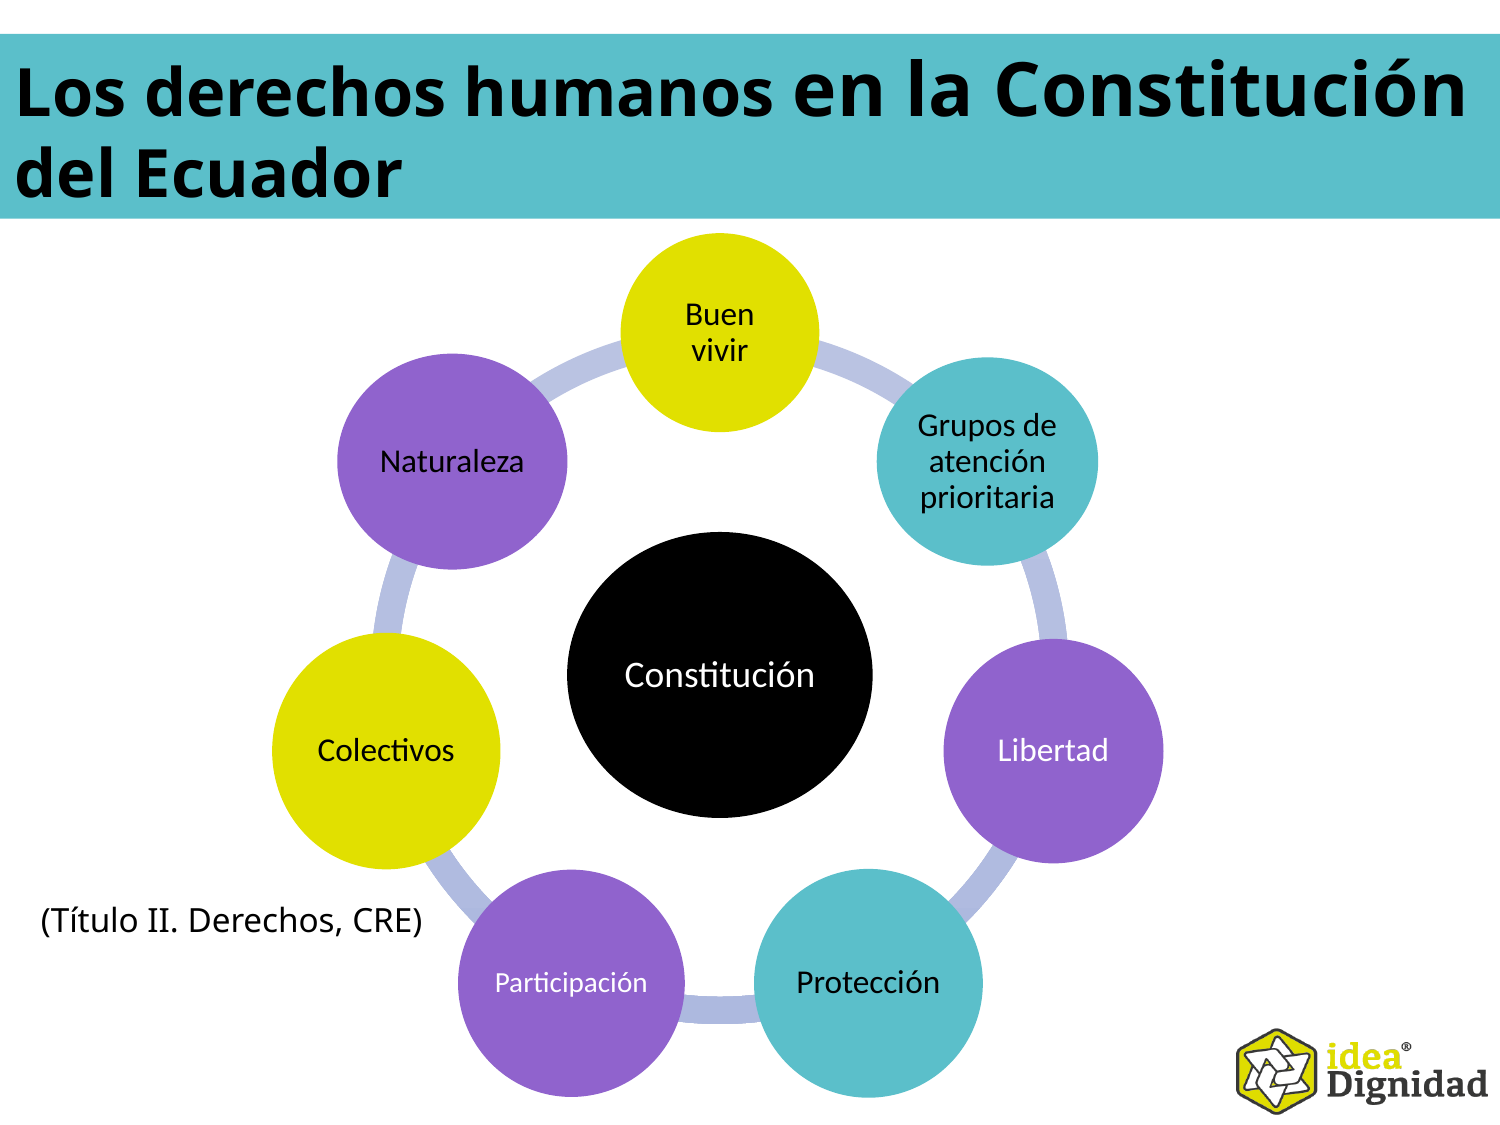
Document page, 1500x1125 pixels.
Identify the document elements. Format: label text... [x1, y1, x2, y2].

text_box (Título II. Derechos, CRE) [0, 896, 157, 968]
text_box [157, 245, 1279, 1086]
text_box Los derechos humanos en la Constitución del Ecuador [0, 33, 1500, 219]
picture [1230, 1025, 1493, 1118]
